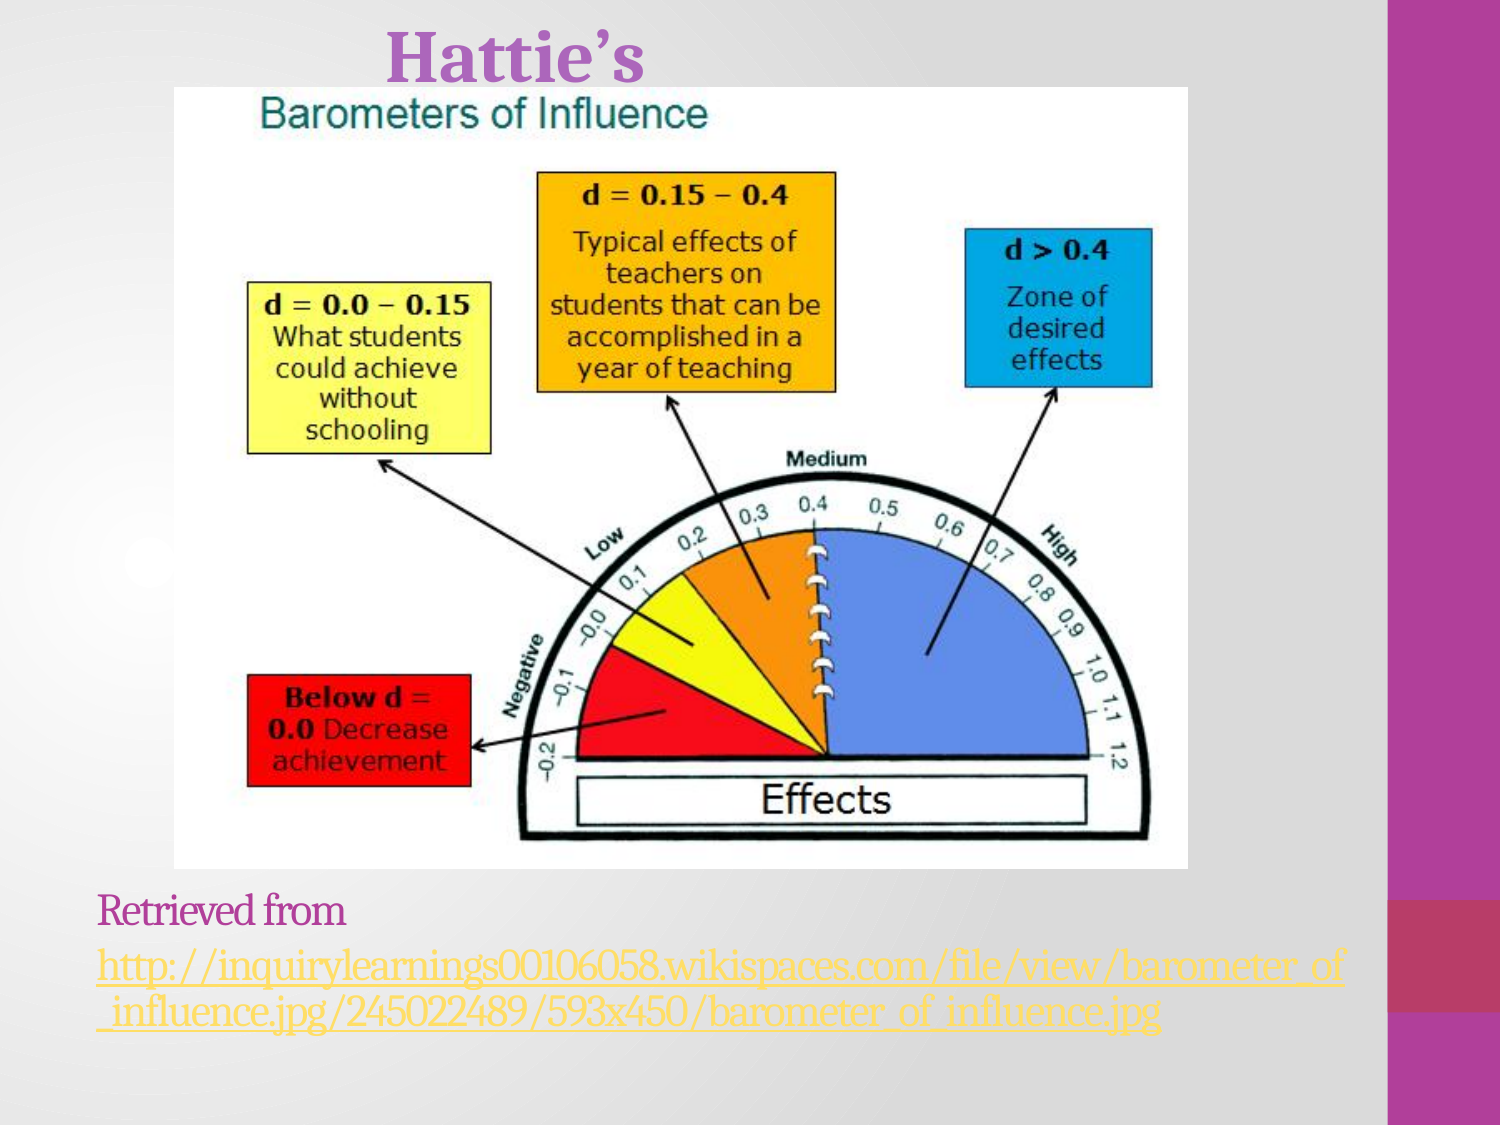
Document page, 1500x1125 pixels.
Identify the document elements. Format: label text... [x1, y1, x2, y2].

list Hattie’s [237, 0, 775, 80]
picture [174, 86, 1188, 870]
title Retrieved from http://inquirylearnings00106058.wikispaces.com/file/view/barometer_of_influence.jpg/245022489/593x450/barometer_of_influence.jpg [81, 862, 1369, 1063]
